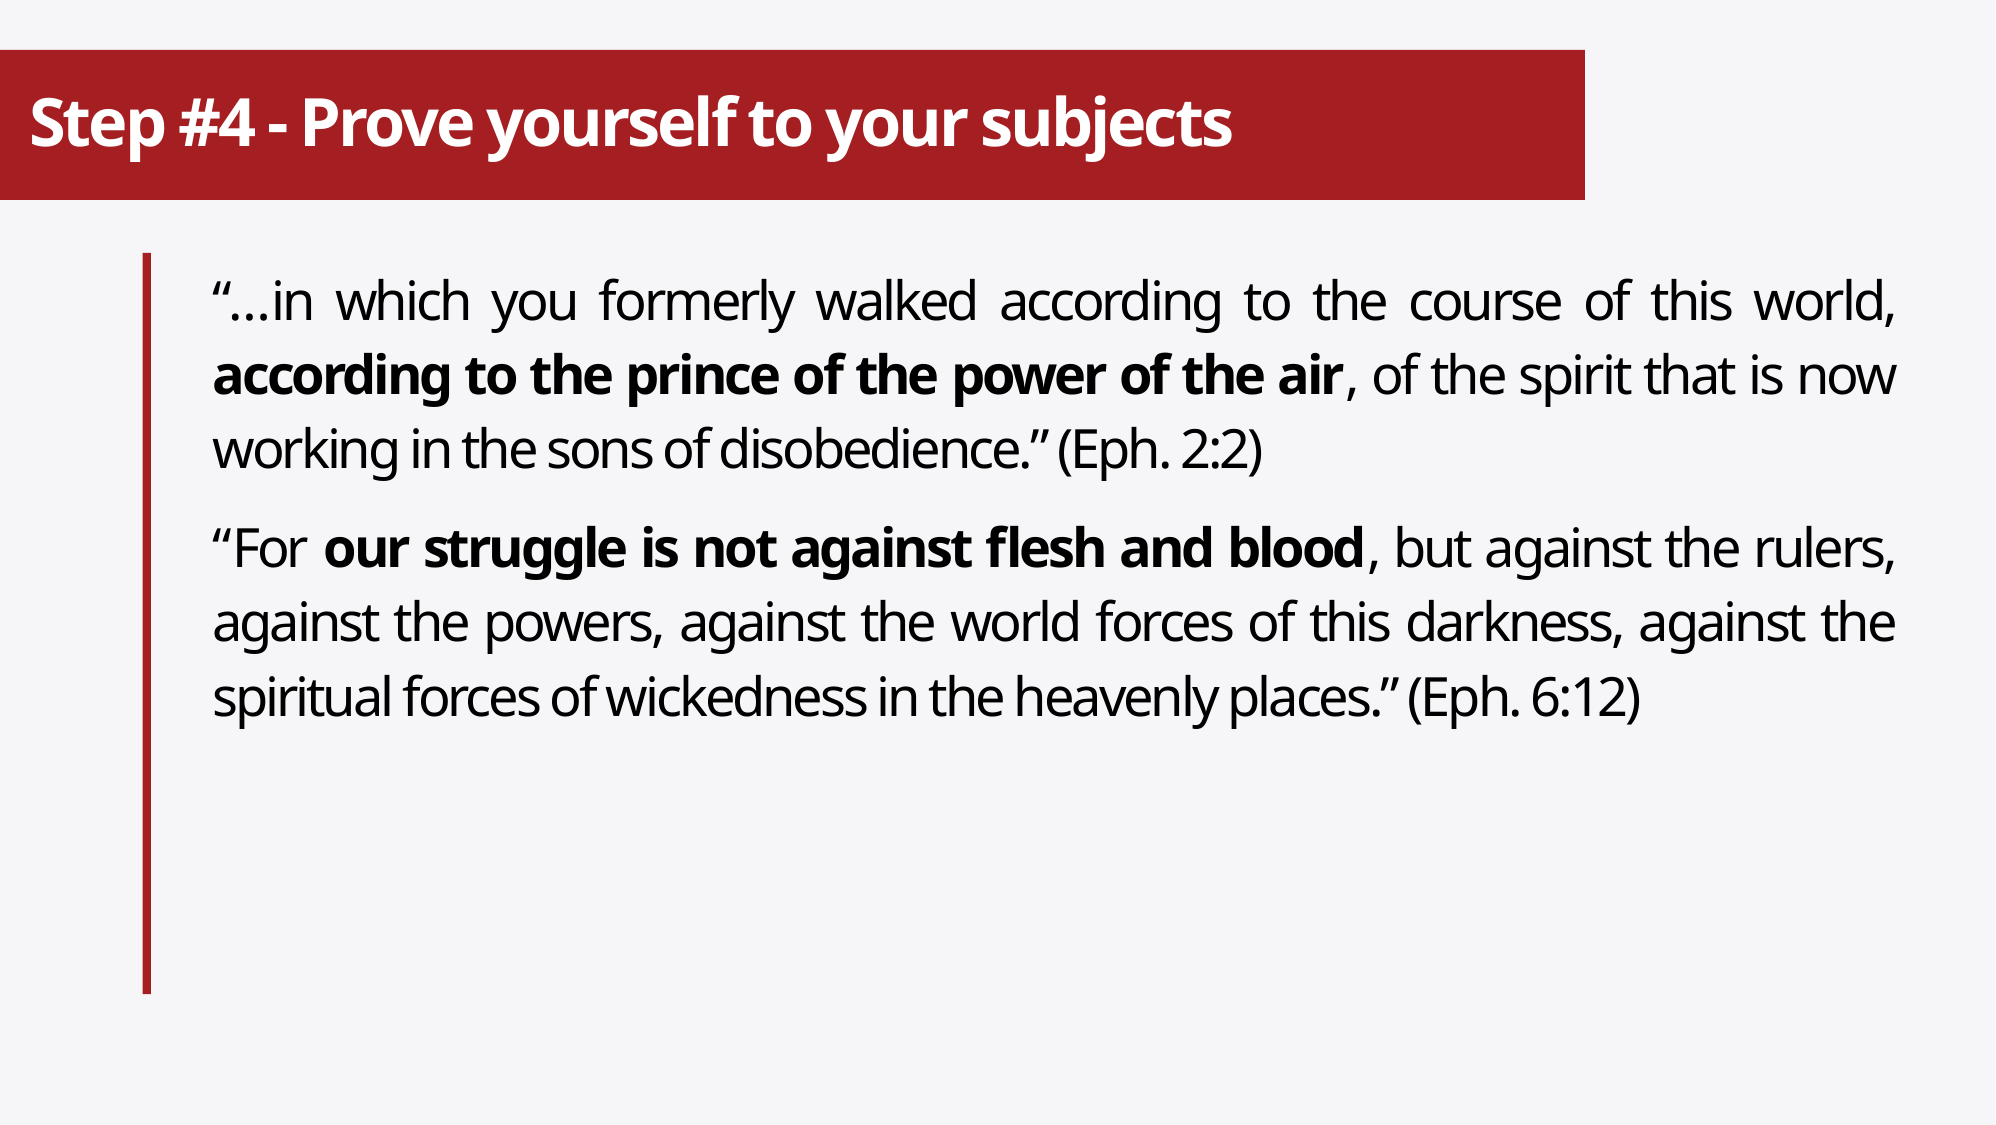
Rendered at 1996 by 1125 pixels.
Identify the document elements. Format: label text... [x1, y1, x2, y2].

title Step #4 - Prove yourself to your subjects [14, 62, 1810, 188]
subtitle “…in which you formerly walked according to the course of this world, according to the prince of the power of the air, of the spirit that is now working in the sons of disobedience.” (Eph. 2:2) “For our struggle is not against flesh and blood, but against the rulers, against the powers, against the world forces of this darkness, against the spiritual forces of wickedness in the heavenly places.” (Eph. 6:12) [197, 249, 1910, 1000]
